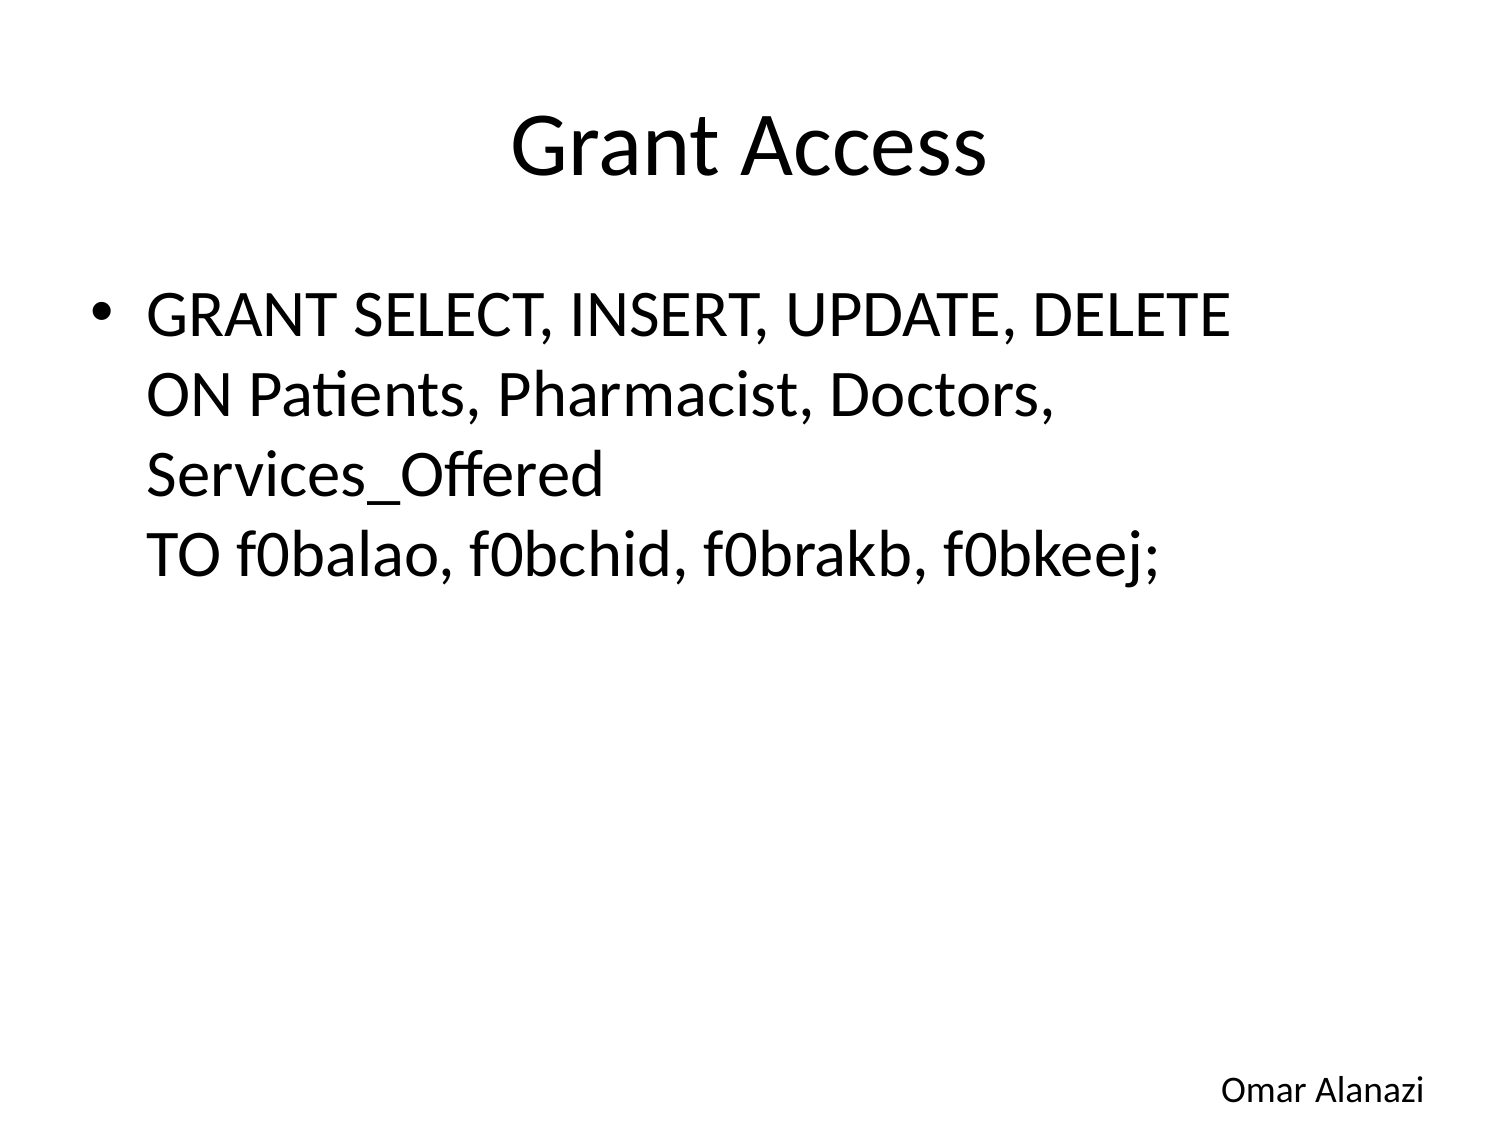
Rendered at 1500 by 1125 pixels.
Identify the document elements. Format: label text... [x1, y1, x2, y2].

list GRANT SELECT, INSERT, UPDATE, DELETE ON Patients, Pharmacist, Doctors, Services_Offered TO f0balao, f0bchid, f0brakb, f0bkeej; [75, 262, 1425, 1005]
text_box Omar Alanazi [1206, 1057, 1440, 1118]
title Grant Access [75, 45, 1425, 233]
